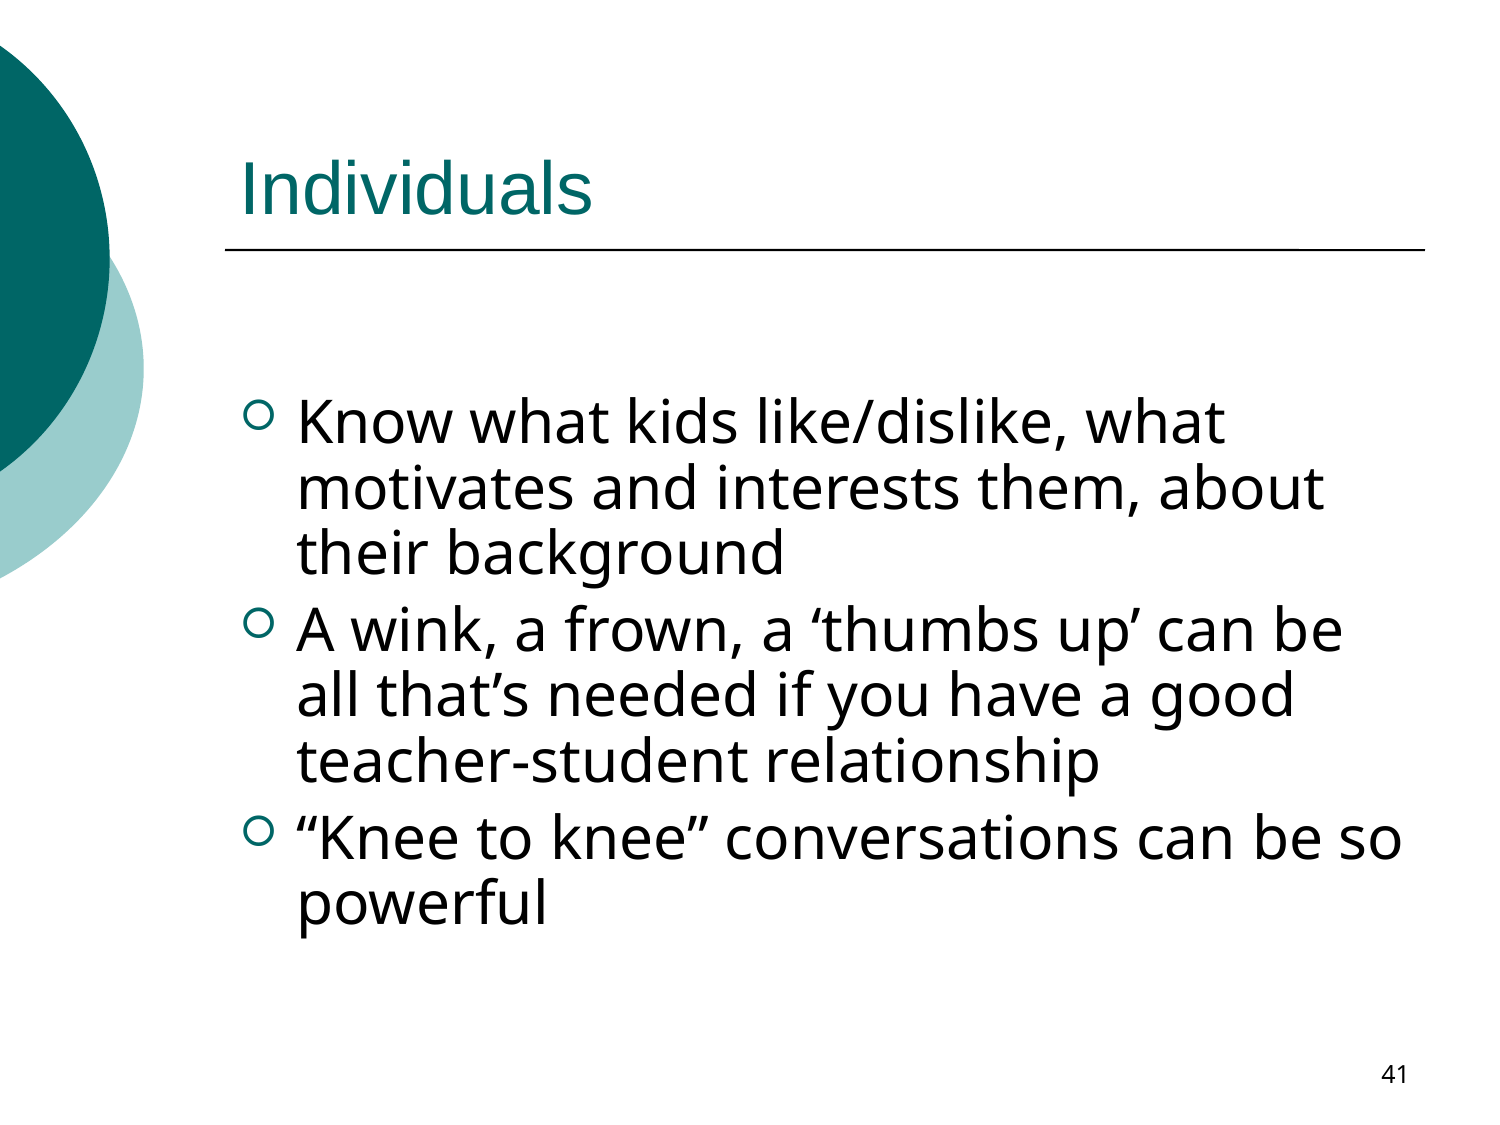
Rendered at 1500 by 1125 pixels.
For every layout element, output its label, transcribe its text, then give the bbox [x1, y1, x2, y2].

list Know what kids like/dislike, what motivates and interests them, about their background A wink, a frown, a ‘thumbs up’ can be all that’s needed if you have a good teacher-student relationship “Knee to knee” conversations can be so powerful [224, 299, 1425, 975]
slide_number 41 [1074, 1024, 1426, 1101]
title Individuals [224, 49, 1425, 238]
